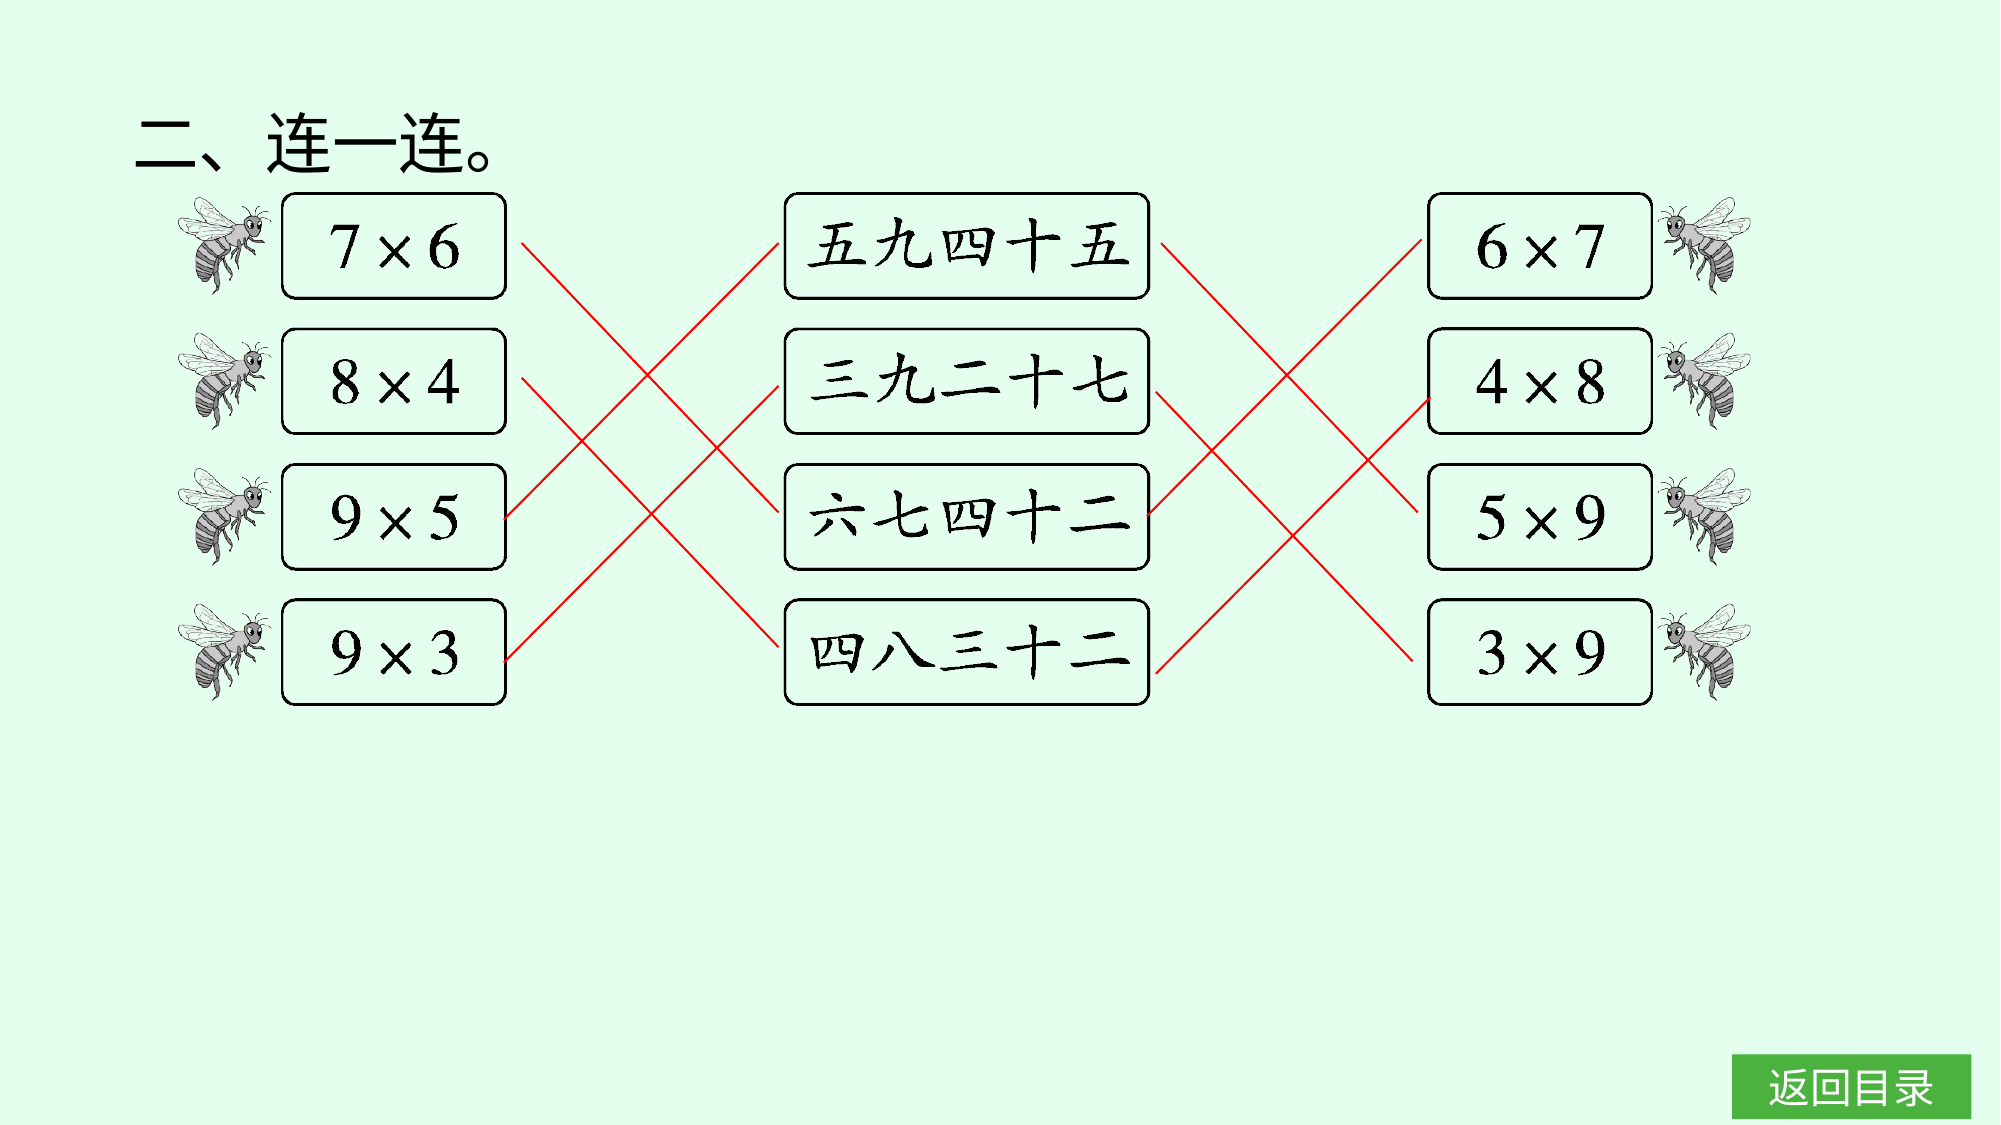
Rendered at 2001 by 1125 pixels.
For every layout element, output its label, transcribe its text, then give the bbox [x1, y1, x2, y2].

picture [175, 190, 1754, 708]
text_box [1146, 239, 1422, 516]
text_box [503, 385, 779, 663]
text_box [1155, 397, 1431, 674]
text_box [503, 242, 779, 385]
text_box 二、连一连。 [117, 78, 563, 189]
